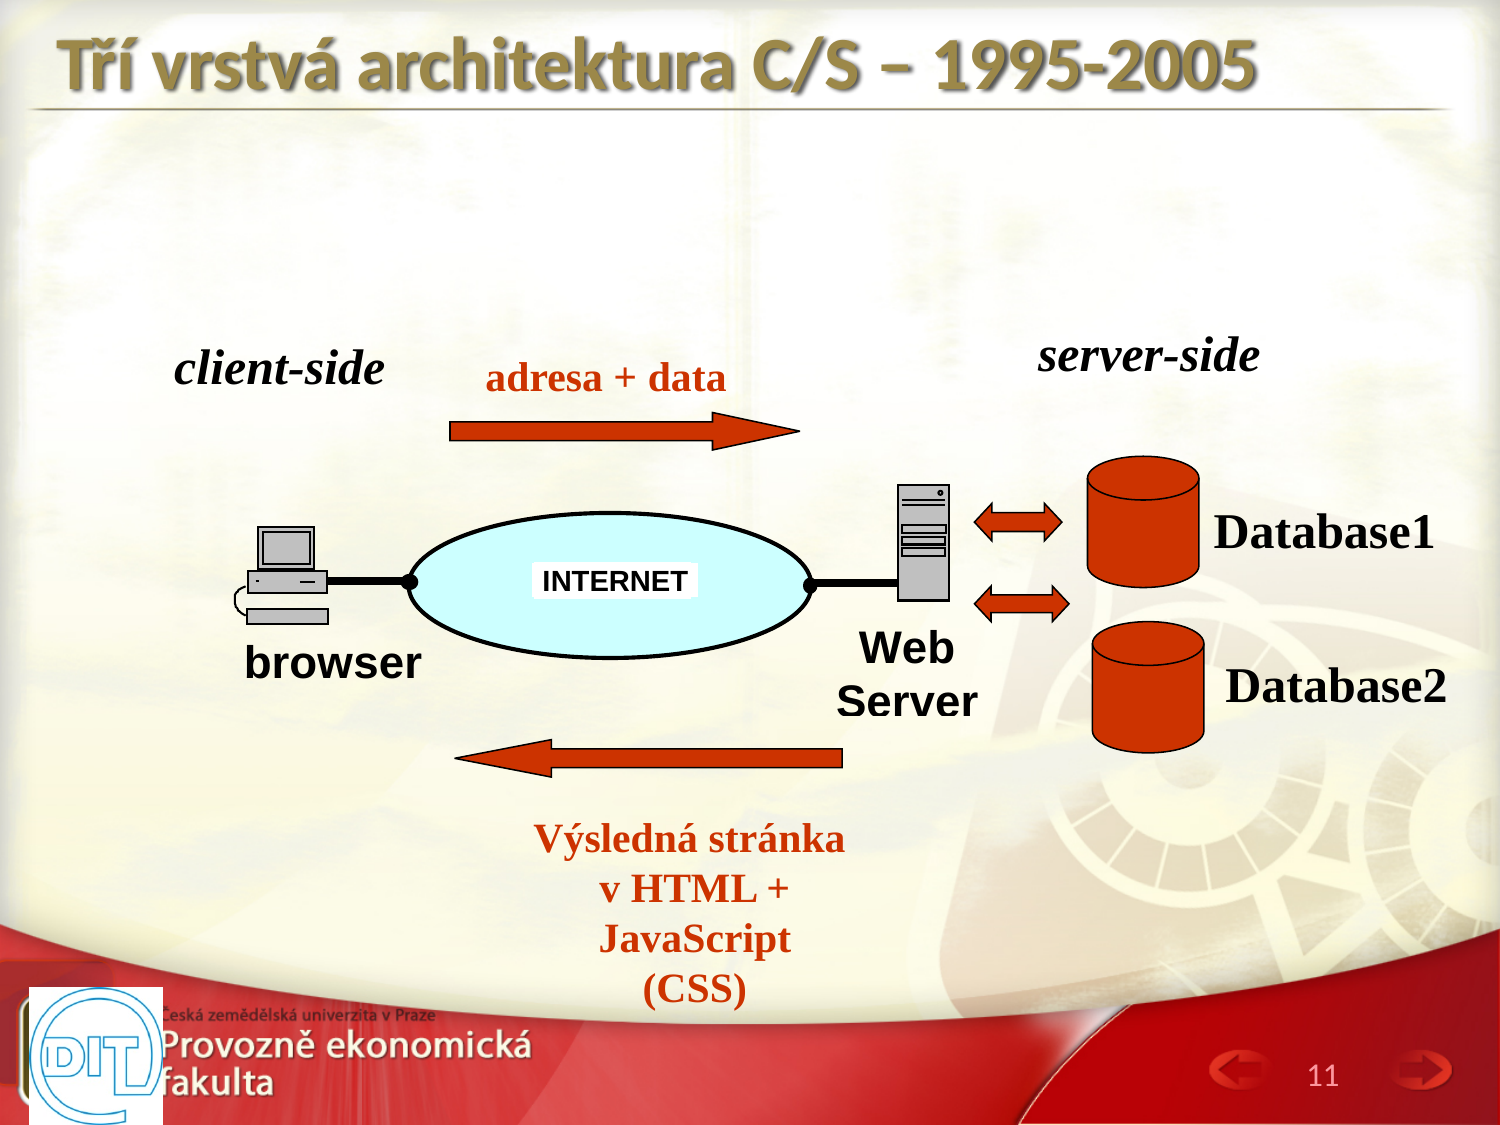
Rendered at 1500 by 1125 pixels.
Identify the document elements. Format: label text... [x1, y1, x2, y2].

text_box client-side [159, 267, 455, 402]
text_box [998, 503, 1062, 541]
text_box [1092, 621, 1204, 753]
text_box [224, 424, 995, 740]
text_box [454, 749, 843, 778]
text_box server-side [974, 314, 1325, 389]
text_box [1087, 456, 1199, 588]
text_box Výsledná stránka v HTML + JavaScript (CSS) [513, 810, 877, 1011]
text_box [450, 412, 762, 423]
title Tří vrstvá architektura C/S – 1995-2005 [41, 7, 1424, 114]
picture [0, 0, 1500, 1125]
text_box Database1 [1198, 491, 1461, 567]
text_box [998, 586, 1070, 622]
text_box adresa + data [437, 350, 775, 400]
text_box Database2 [1210, 645, 1473, 720]
